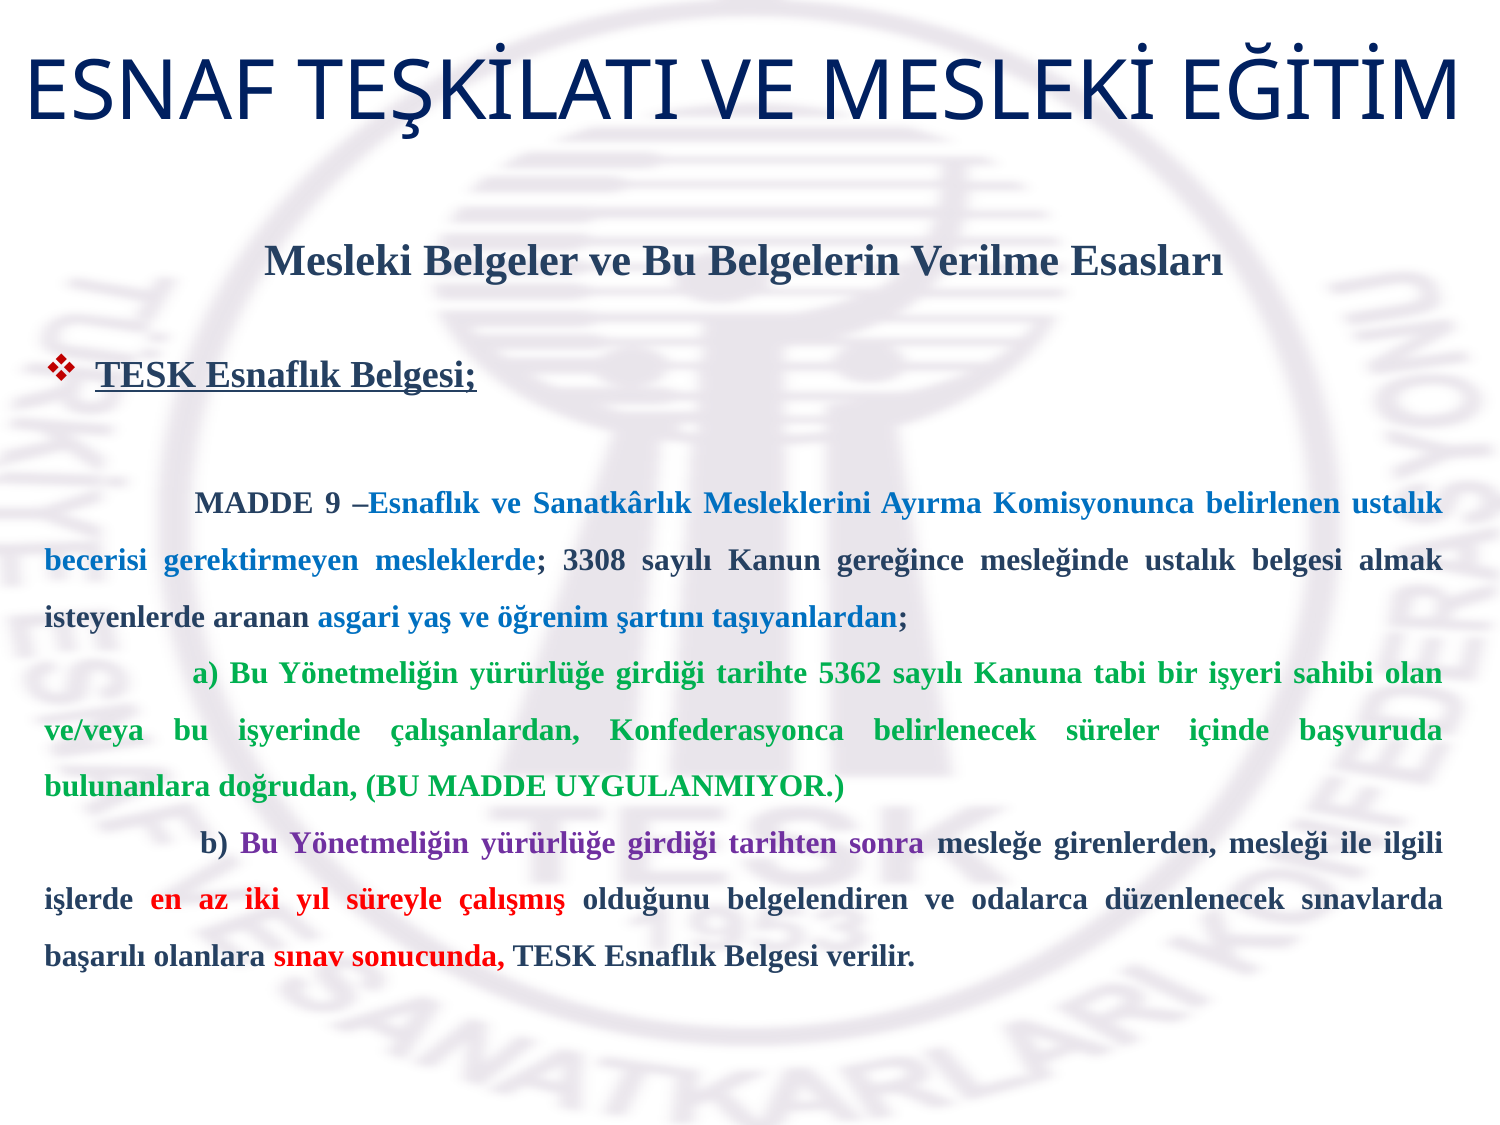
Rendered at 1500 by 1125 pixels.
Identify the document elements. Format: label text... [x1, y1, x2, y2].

text_box Mesleki Belgeler ve Bu Belgelerin Verilme Esasları TESK Esnaflık Belgesi; MADDE 9 –Esnaflık ve Sanatkârlık Mesleklerini Ayırma Komisyonunca belirlenen ustalık becerisi gerektirmeyen mesleklerde; 3308 sayılı Kanun gereğince mesleğinde ustalık belgesi almak isteyenlerde aranan asgari yaş ve öğrenim şartını taşıyanlardan; a) Bu Yönetmeliğin yürürlüğe girdiği tarihte 5362 sayılı Kanuna tabi bir işyeri sahibi olan ve/veya bu işyerinde çalışanlardan, Konfederasyonca belirlenecek süreler içinde başvuruda bulunanlara doğrudan, (BU MADDE UYGULANMIYOR.) b) Bu Yönetmeliğin yürürlüğe girdiği tarihten sonra mesleğe girenlerden, mesleği ile ilgili işlerde en az iki yıl süreyle çalışmış olduğunu belgelendiren ve odalarca düzenlenecek sınavlarda başarılı olanlara sınav sonucunda, TESK Esnaflık Belgesi verilir. [29, 196, 1459, 983]
text_box ESNAF TEŞKİLATI VE MESLEKİ EĞİTİM [0, 0, 1495, 173]
